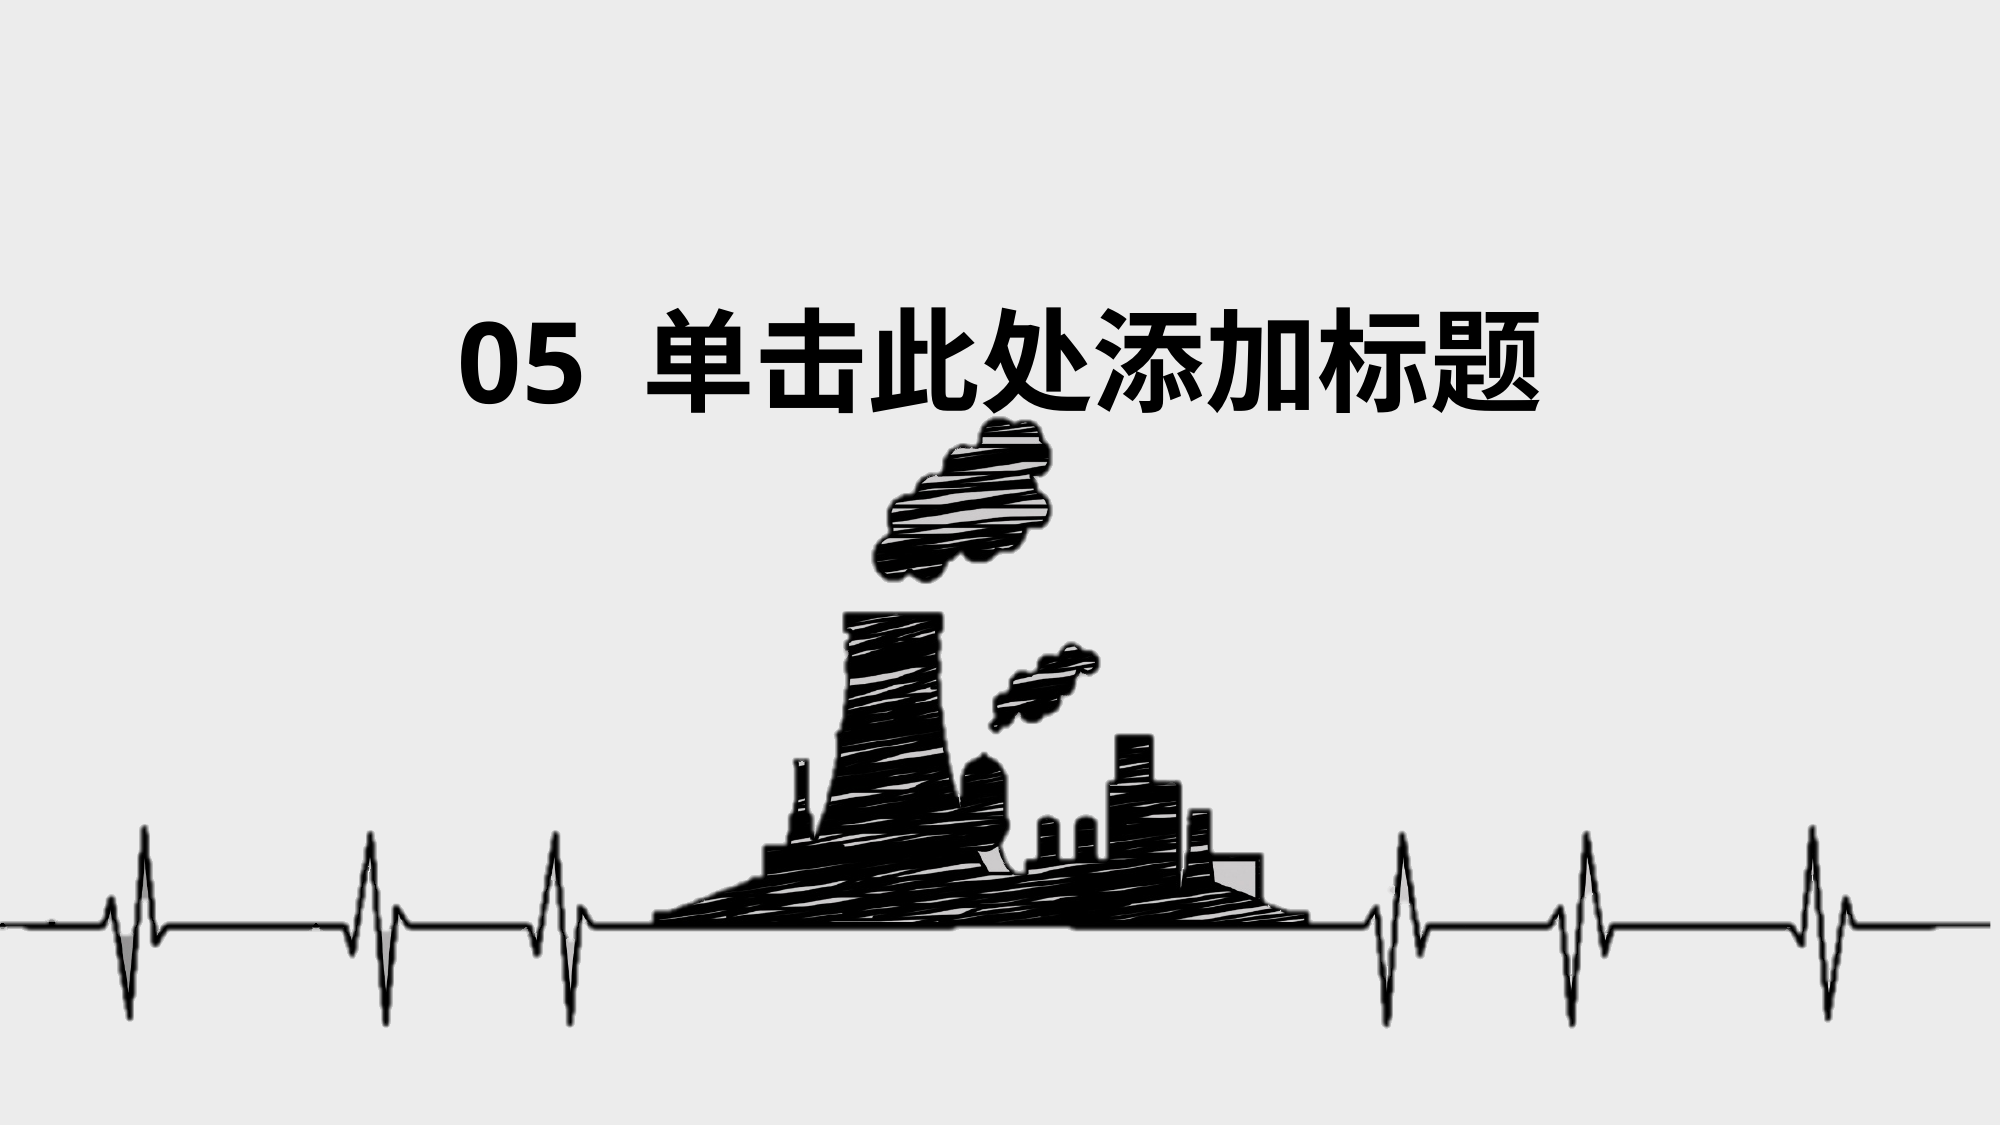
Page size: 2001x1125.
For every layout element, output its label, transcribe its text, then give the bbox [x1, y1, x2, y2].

picture [0, 348, 1991, 1060]
text_box 05 单击此处添加标题 [443, 283, 1558, 348]
